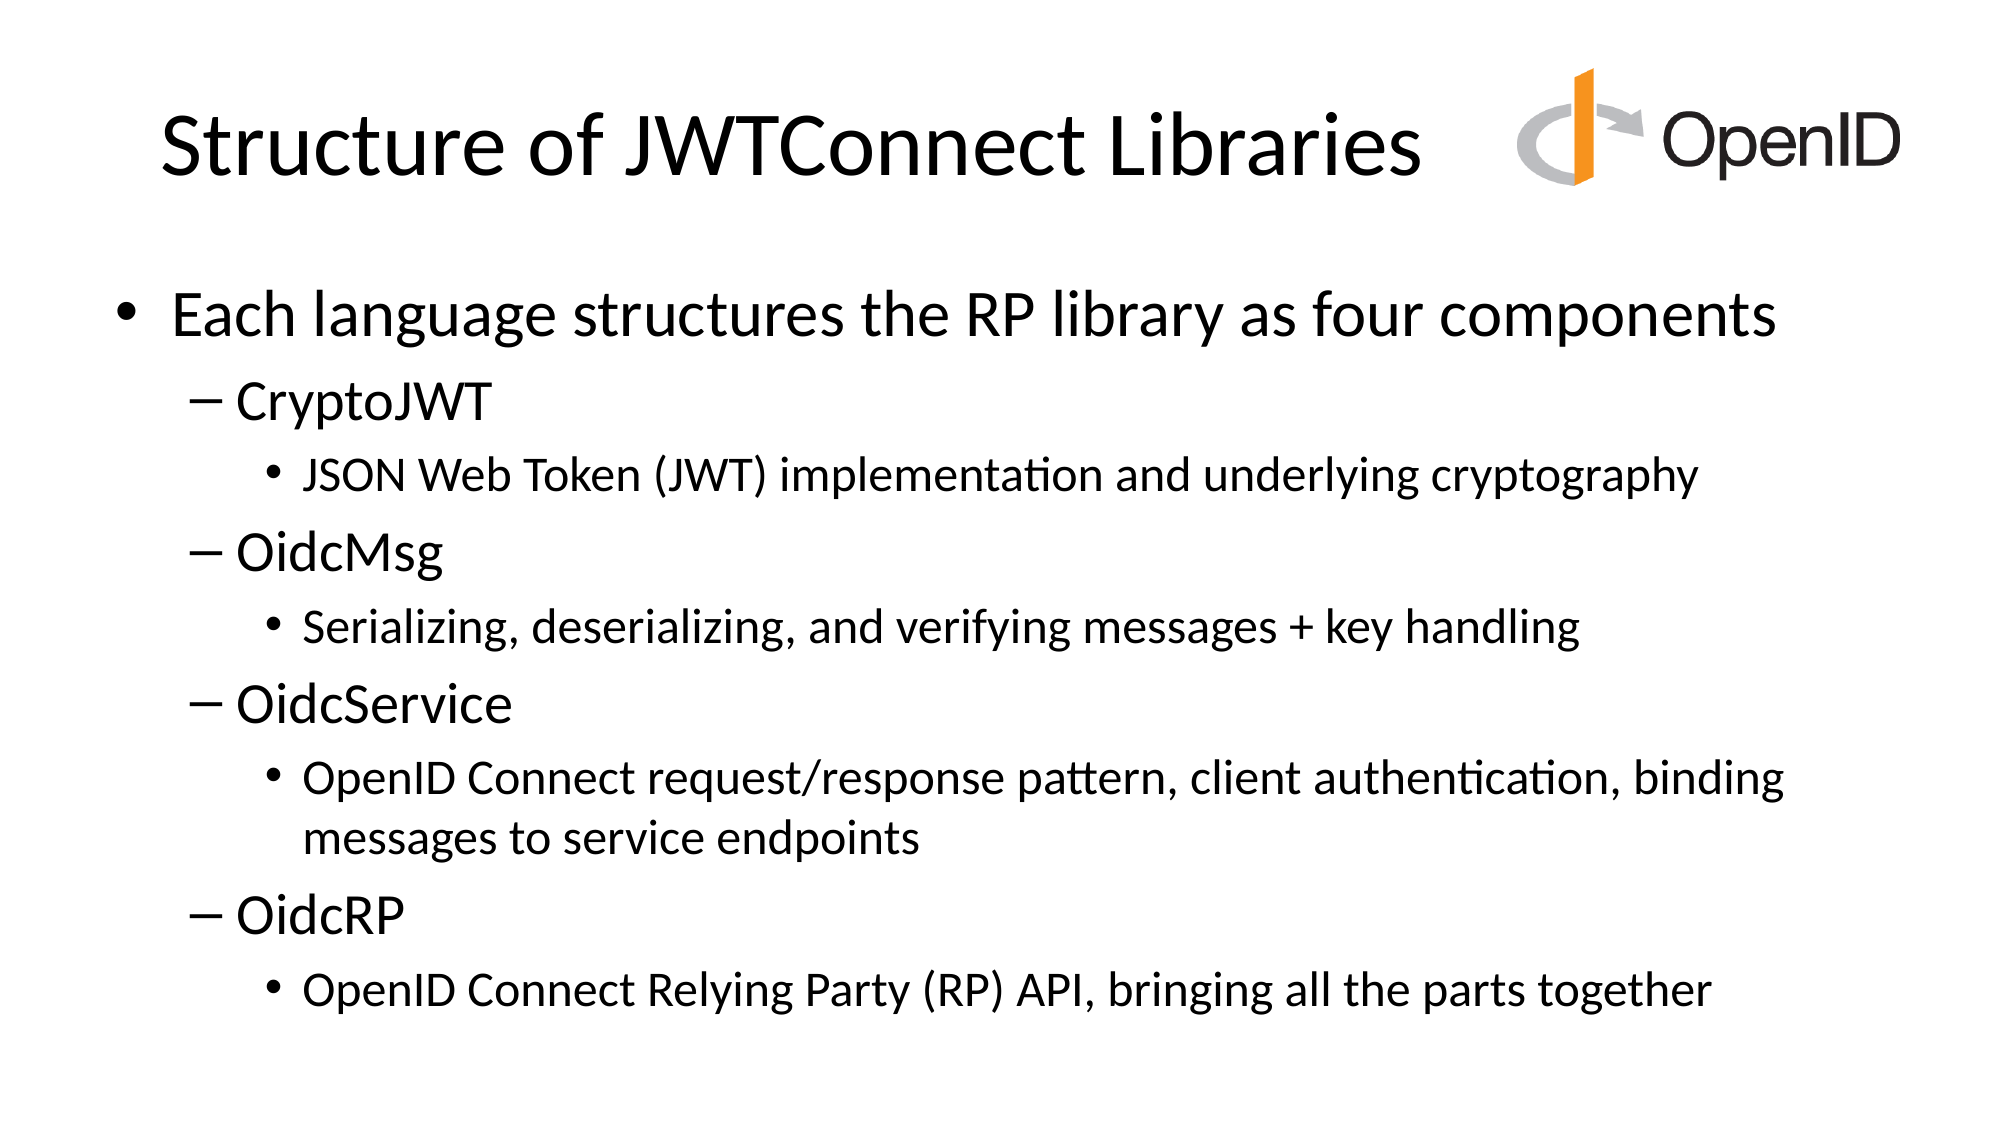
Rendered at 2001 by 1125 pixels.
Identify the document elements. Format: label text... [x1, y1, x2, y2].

list Each language structures the RP library as four components CryptoJWT JSON Web Token (JWT) implementation and underlying cryptography OidcMsg Serializing, deserializing, and verifying messages + key handling OidcService OpenID Connect request/response pattern, client authentication, binding messages to service endpoints OidcRP OpenID Connect Relying Party (RP) API, bringing all the parts together [99, 262, 1900, 1035]
picture [1486, 44, 1936, 224]
title Structure of JWTConnect Libraries [99, 45, 1487, 233]
